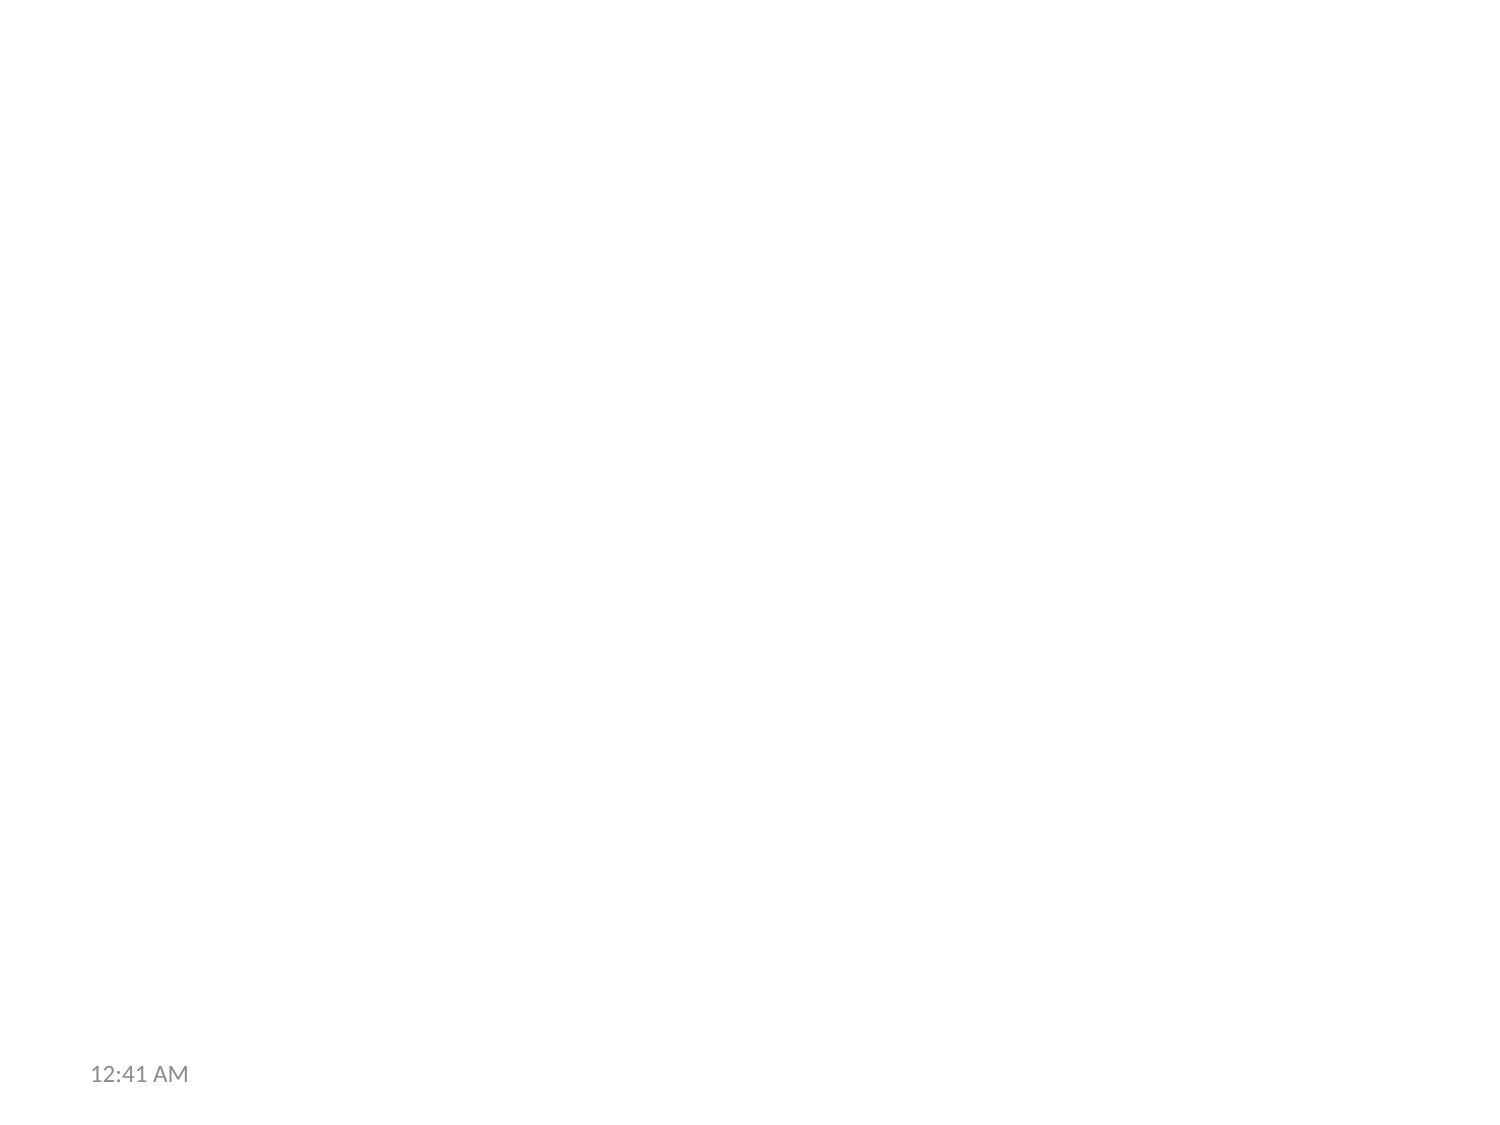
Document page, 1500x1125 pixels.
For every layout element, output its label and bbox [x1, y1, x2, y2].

slide_number [75, 1042, 425, 1103]
